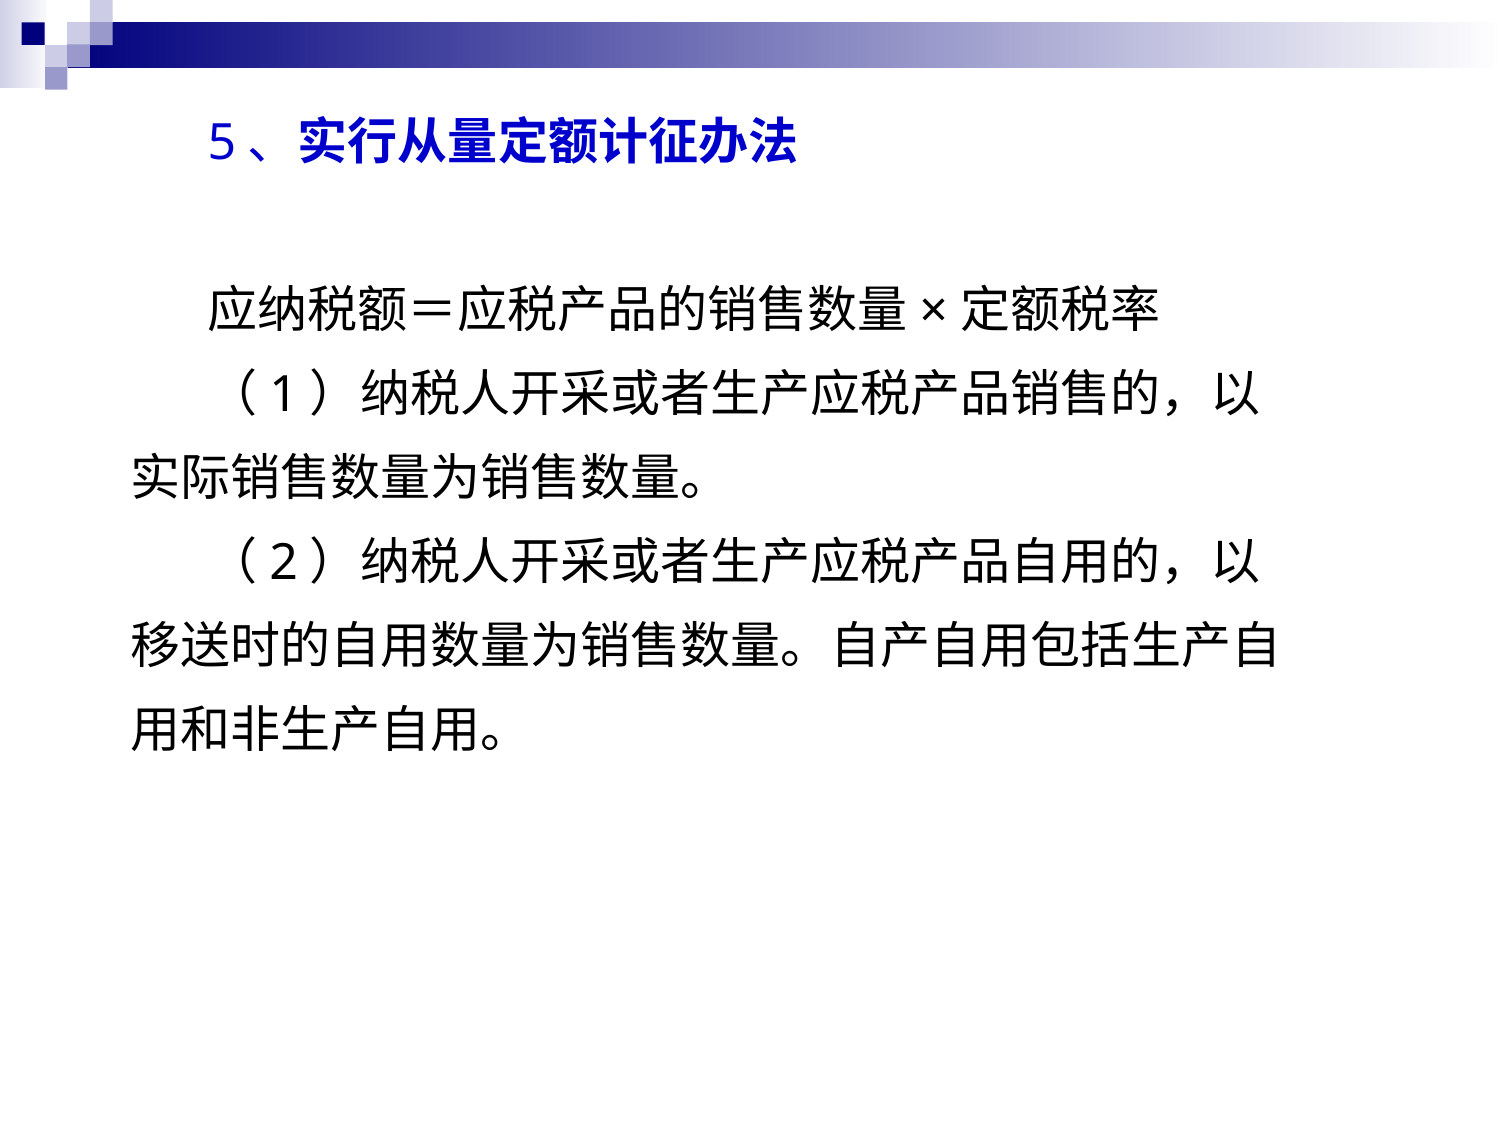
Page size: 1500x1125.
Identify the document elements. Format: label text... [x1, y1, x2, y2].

text_box 5、实行从量定额计征办法 应纳税额＝应税产品的销售数量×定额税率 （1）纳税人开采或者生产应税产品销售的，以实际销售数量为销售数量。 （2）纳税人开采或者生产应税产品自用的，以移送时的自用数量为销售数量。自产自用包括生产自用和非生产自用。 [116, 78, 1315, 766]
